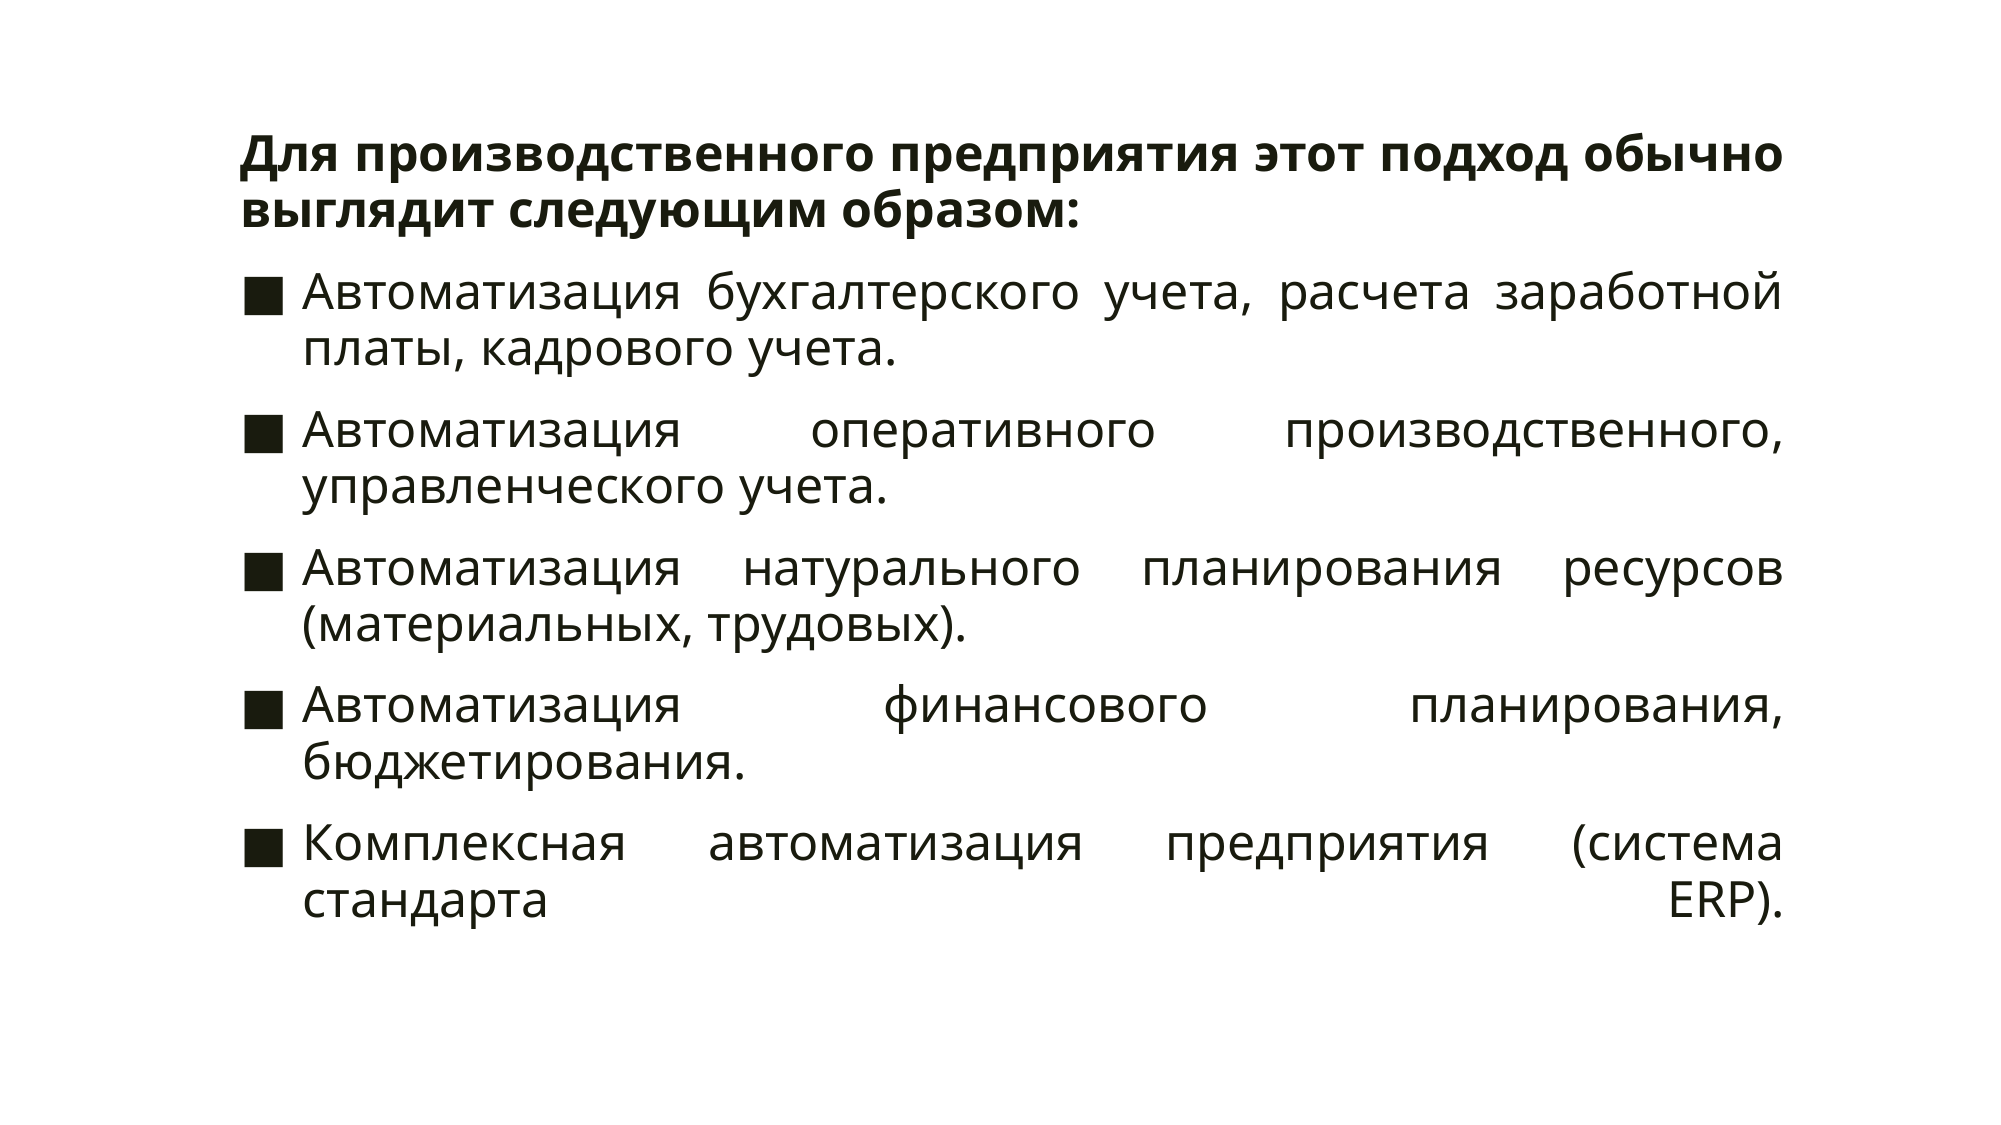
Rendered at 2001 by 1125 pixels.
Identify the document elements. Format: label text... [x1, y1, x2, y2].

list Для производственного предприятия этот подход обычно выглядит следующим образом: Автоматизация бухгалтерского учета, расчета заработной платы, кадрового учета. Автоматизация оперативного производственного, управленческого учета. Автоматизация натурального планирования ресурсов (материальных, трудовых). Автоматизация финансового планирования, бюджетирования. Комплексная автоматизация предприятия (система стандарта ERP). [225, 118, 1800, 963]
